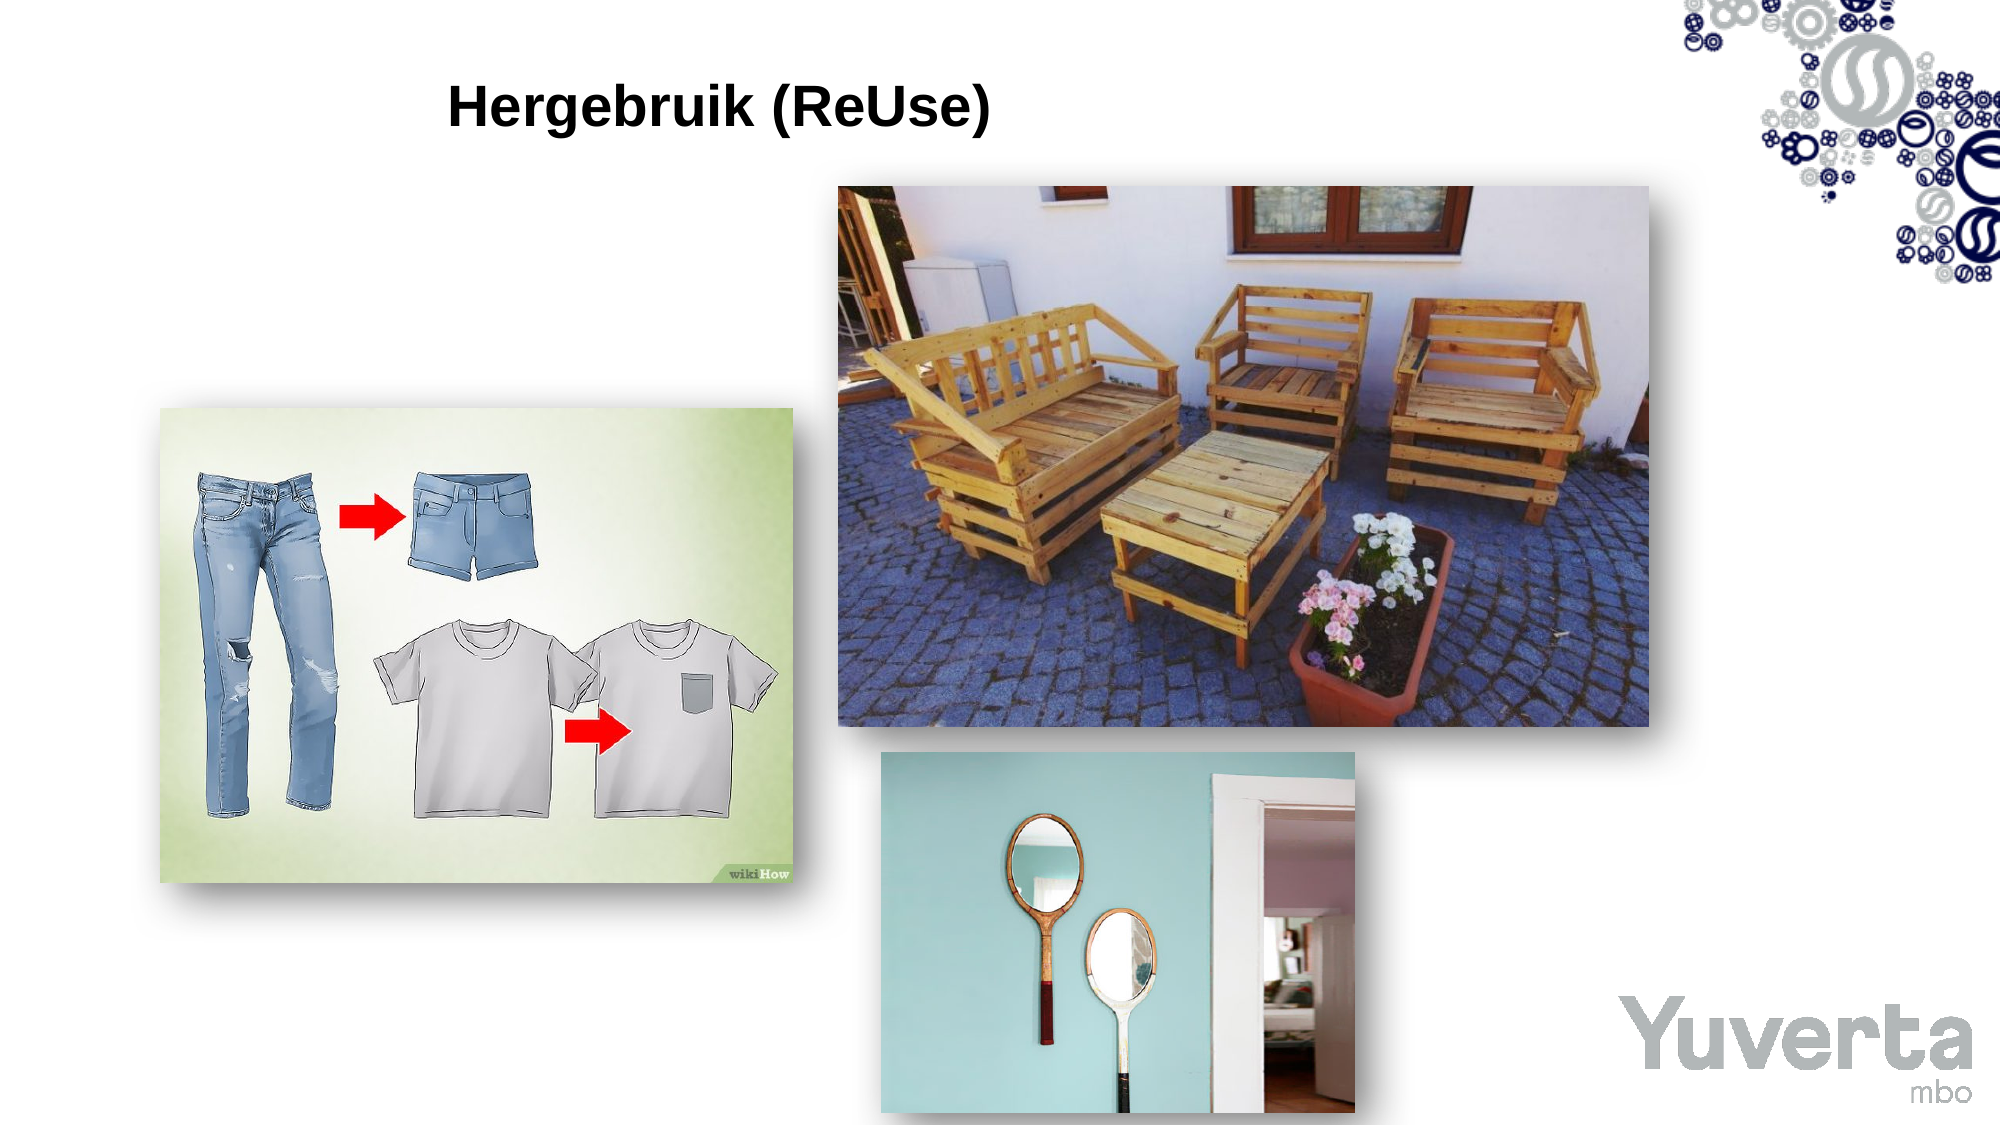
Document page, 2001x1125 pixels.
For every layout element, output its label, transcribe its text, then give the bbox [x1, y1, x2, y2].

picture [0, 0, 2000, 1125]
title Hergebruik (ReUse) [432, 54, 1887, 161]
